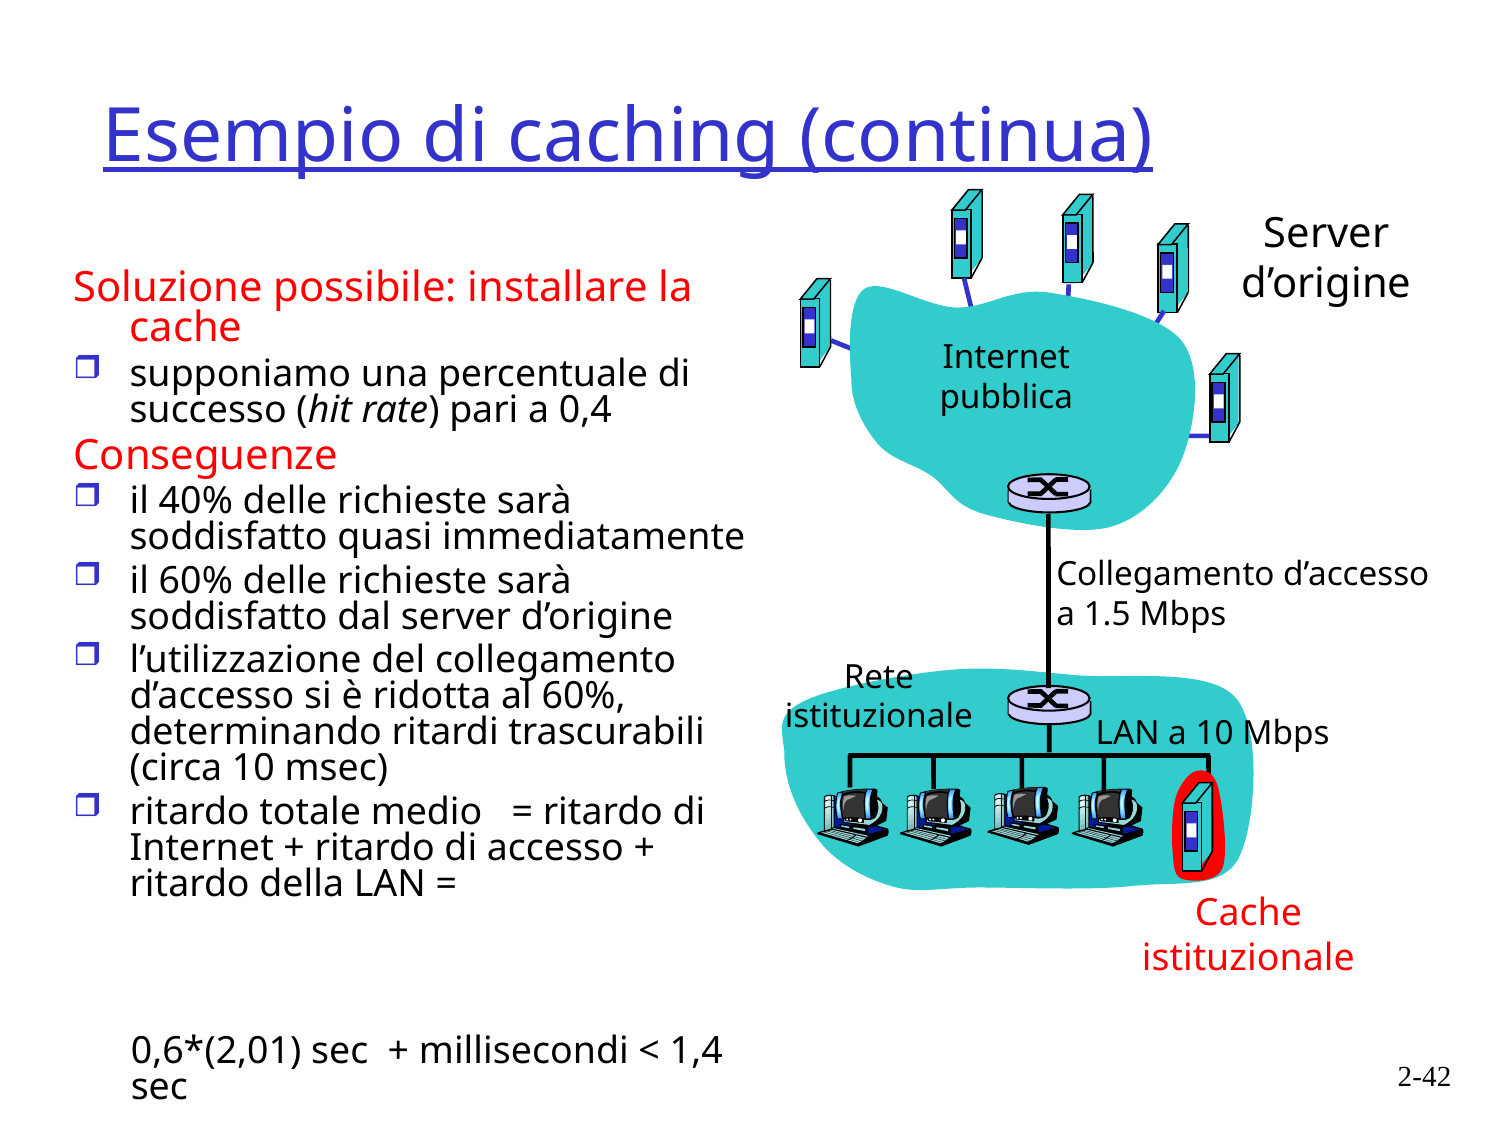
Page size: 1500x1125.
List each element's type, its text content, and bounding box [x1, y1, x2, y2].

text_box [816, 787, 891, 847]
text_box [1071, 787, 1145, 847]
text_box tracker: tiene traccia dei peer che partecipano [828, 790, 976, 853]
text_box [899, 787, 973, 847]
list Soluzione possibile: installare la cache supponiamo una percentuale di successo (hit rate) pari a 0,4 Conseguenze il 40% delle richieste sarà soddisfatto quasi immediatamente il 60% delle richieste sarà soddisfatto dal server d’origine l’utilizzazione del collegamento d’accesso si è ridotta al 60%, determinando ritardi trascurabili (circa 10 msec) ritardo totale medio = ritardo di Internet + ritardo di accesso + ritardo della LAN = [58, 262, 787, 984]
text_box [1049, 672, 1241, 704]
text_box [783, 668, 1208, 891]
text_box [1062, 193, 1094, 284]
text_box Cache istituzionale [1127, 880, 1370, 986]
text_box Rete istituzionale [769, 647, 988, 742]
text_box Server d’origine [1227, 198, 1427, 313]
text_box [1007, 473, 1091, 513]
text_box [849, 286, 1196, 530]
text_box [1209, 353, 1241, 443]
text_box LAN a 10 Mbps [1080, 704, 1345, 759]
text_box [951, 189, 983, 279]
text_box Collegamento d’accesso a 1.5 Mbps [1041, 545, 1445, 640]
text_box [1157, 223, 1189, 314]
title Esempio di caching (continua) [87, 37, 1363, 226]
text_box 0,6*(2,01) sec + millisecondi < 1,4 sec [116, 1027, 801, 1114]
text_box [1209, 759, 1254, 867]
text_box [1171, 768, 1229, 884]
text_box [1007, 685, 1091, 725]
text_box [986, 786, 1061, 846]
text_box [799, 278, 831, 368]
slide_number 2-42 [1362, 1049, 1467, 1125]
text_box Internet pubblica [924, 327, 1089, 423]
